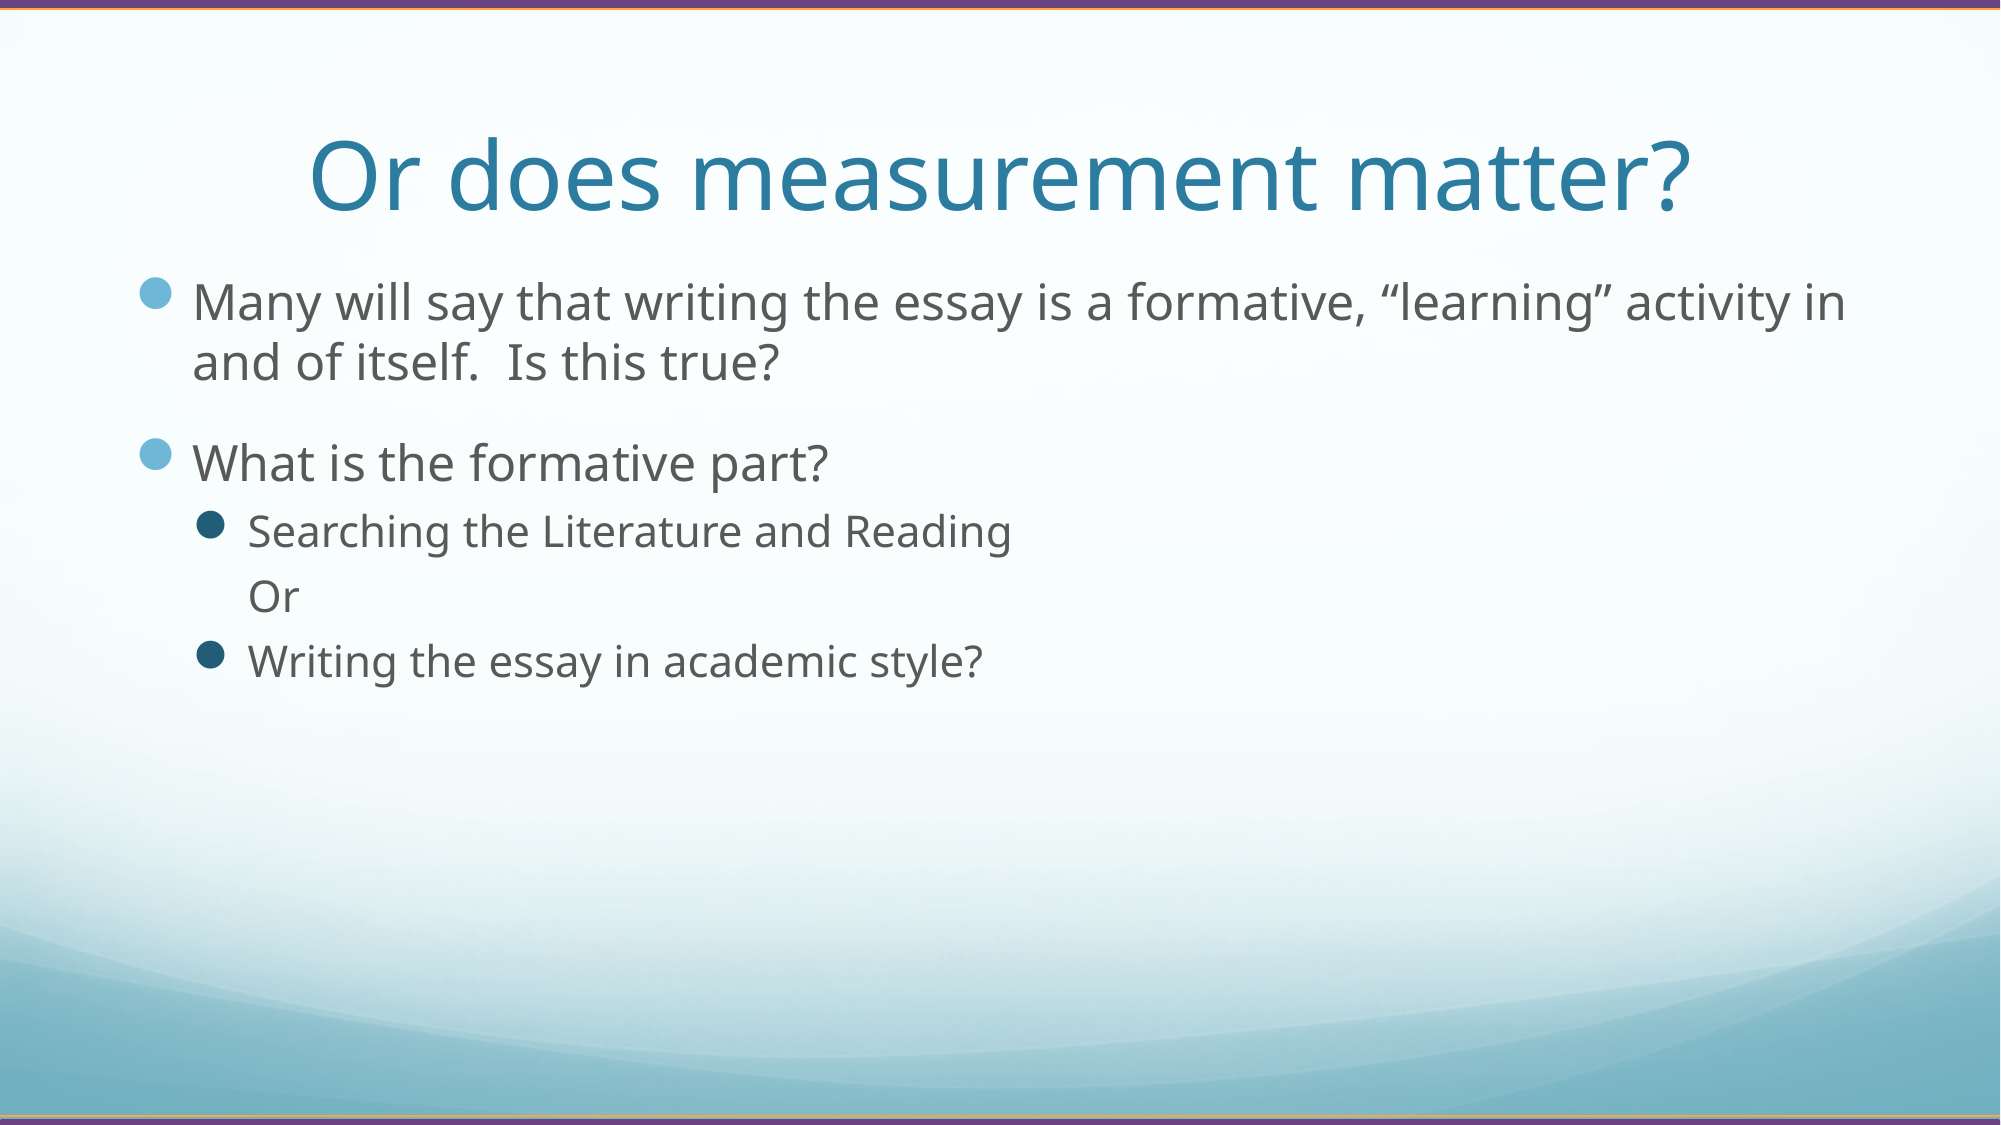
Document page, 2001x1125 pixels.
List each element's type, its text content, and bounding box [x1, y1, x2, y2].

title Or does measurement matter? [120, 17, 1880, 237]
list Many will say that writing the essay is a formative, “learning” activity in and of itself. Is this true? What is the formative part? Searching the Literature and Reading Or Writing the essay in academic style? [120, 262, 1880, 975]
